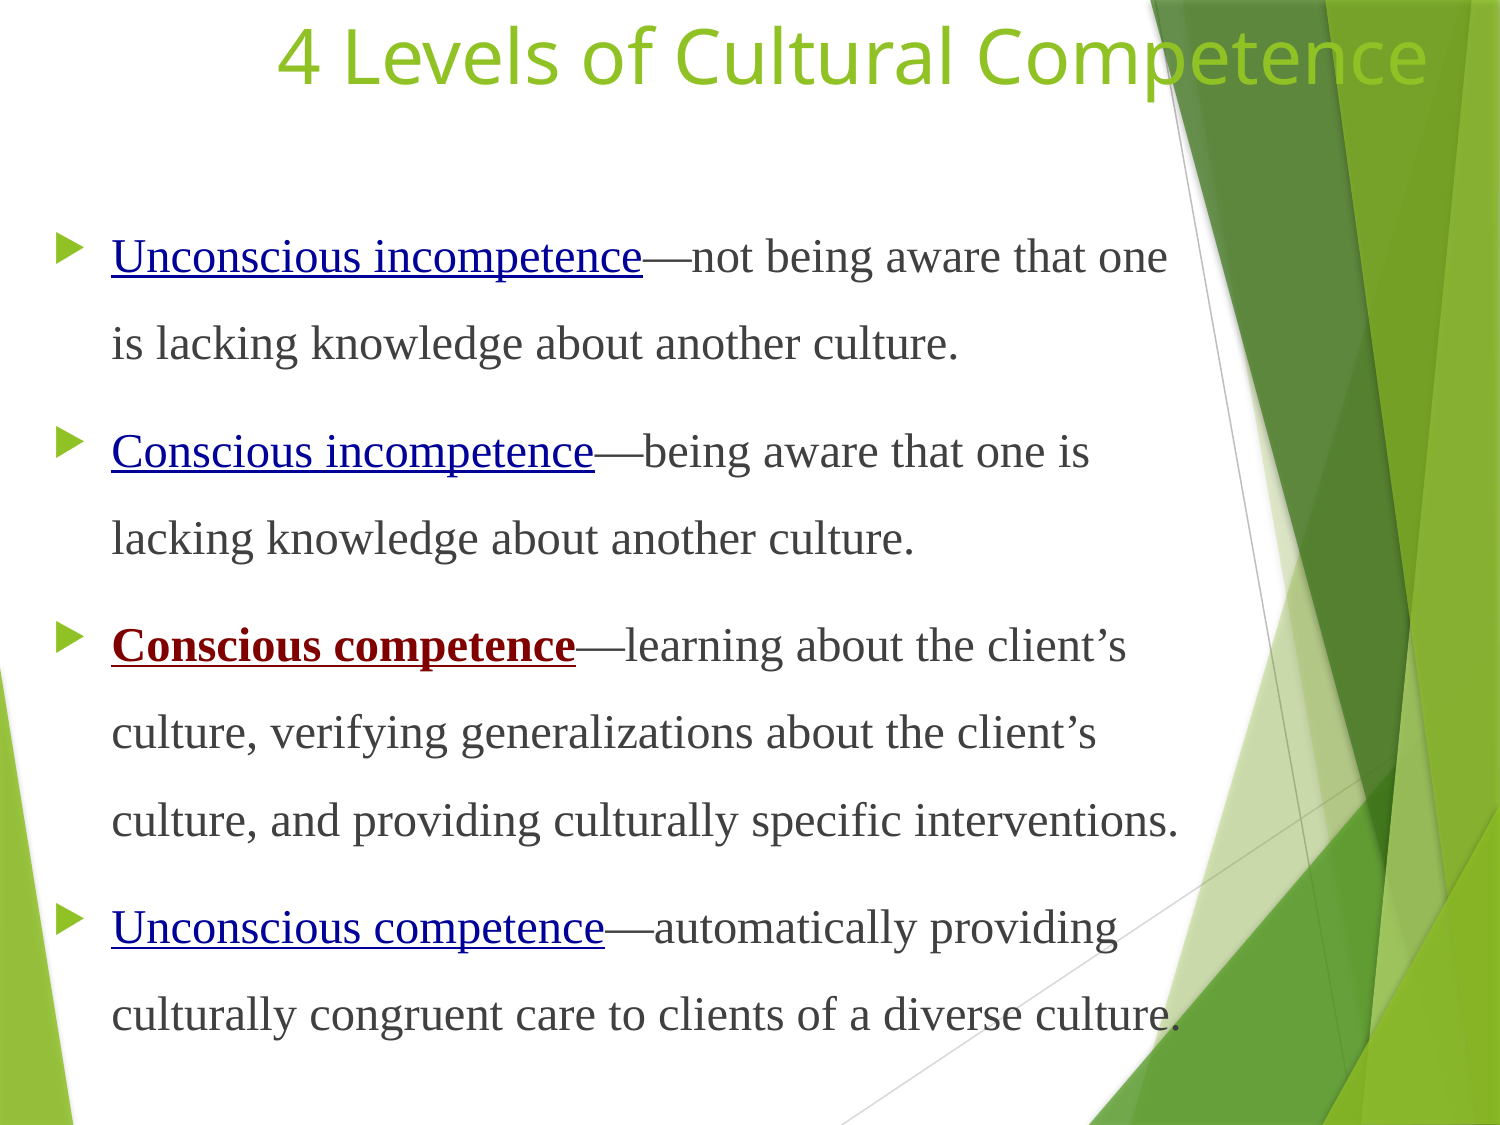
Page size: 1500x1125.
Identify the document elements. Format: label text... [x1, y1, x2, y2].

title 4 Levels of Cultural Competence [262, 0, 1500, 188]
list Unconscious incompetence—not being aware that one is lacking knowledge about another culture. Conscious incompetence—being aware that one is lacking knowledge about another culture. Conscious competence—learning about the client’s culture, verifying generalizations about the client’s culture, and providing culturally specific interventions. Unconscious competence—automatically providing culturally congruent care to clients of a diverse culture. [37, 187, 1200, 1075]
